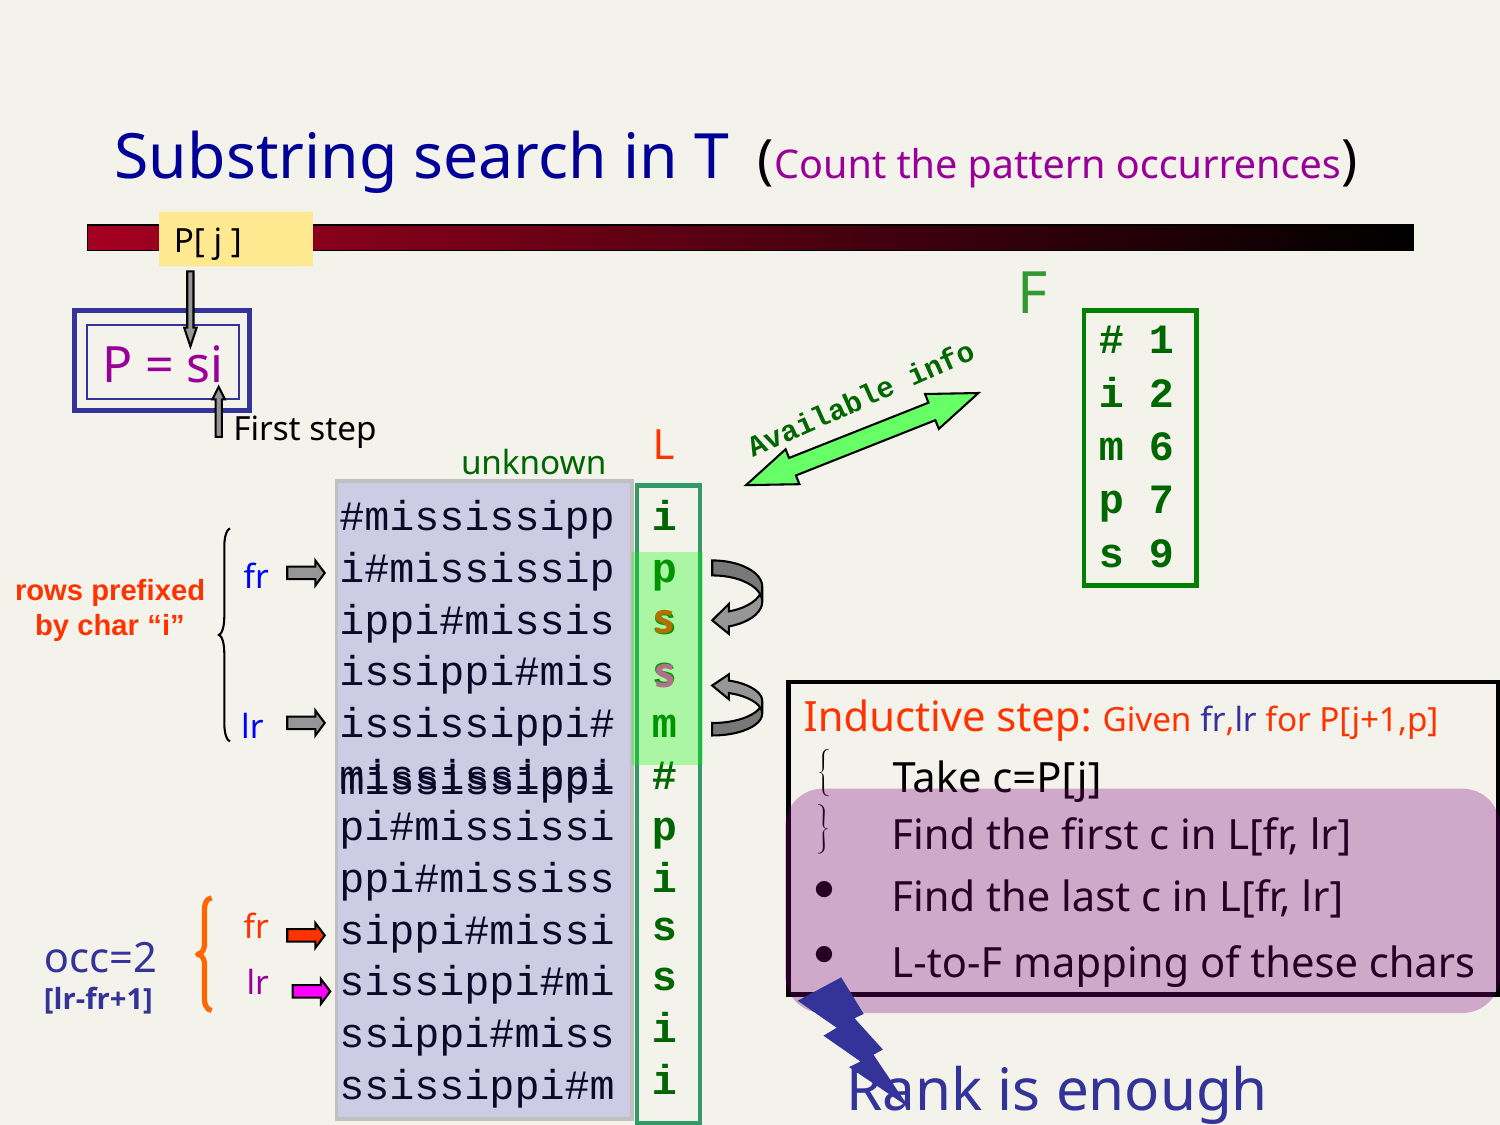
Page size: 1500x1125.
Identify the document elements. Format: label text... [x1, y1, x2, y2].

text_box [28, 897, 218, 1019]
text_box Rank is enough [831, 1115, 1396, 1125]
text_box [158, 211, 1188, 799]
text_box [0, 528, 231, 742]
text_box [229, 953, 331, 1010]
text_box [1192, 247, 1211, 591]
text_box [785, 788, 1500, 1108]
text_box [1192, 681, 1500, 787]
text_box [324, 807, 700, 1124]
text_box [74, 310, 153, 411]
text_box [224, 897, 319, 954]
title Substring search in T (Count the pattern occurrences) [99, 95, 1448, 199]
